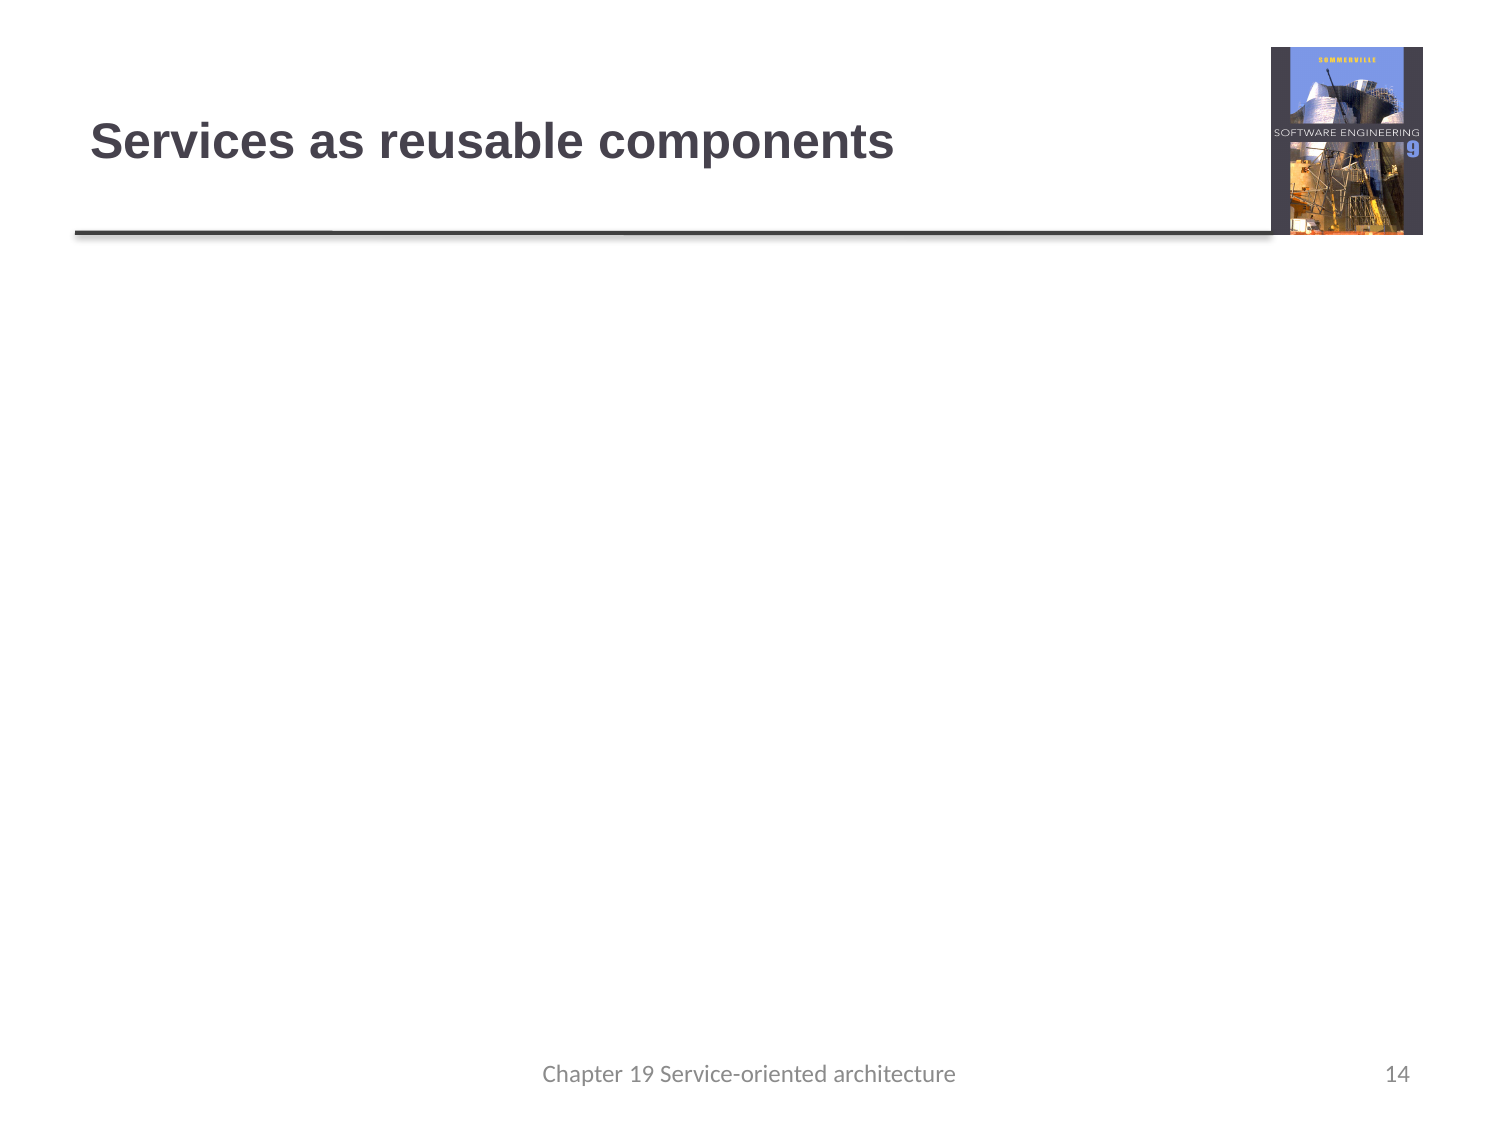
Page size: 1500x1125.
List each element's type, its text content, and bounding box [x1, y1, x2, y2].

footer Chapter 19 Service-oriented architecture [512, 1042, 988, 1103]
picture [1272, 47, 1423, 235]
slide_number 14 [1074, 1042, 1425, 1103]
title Services as reusable components [74, 44, 1272, 233]
